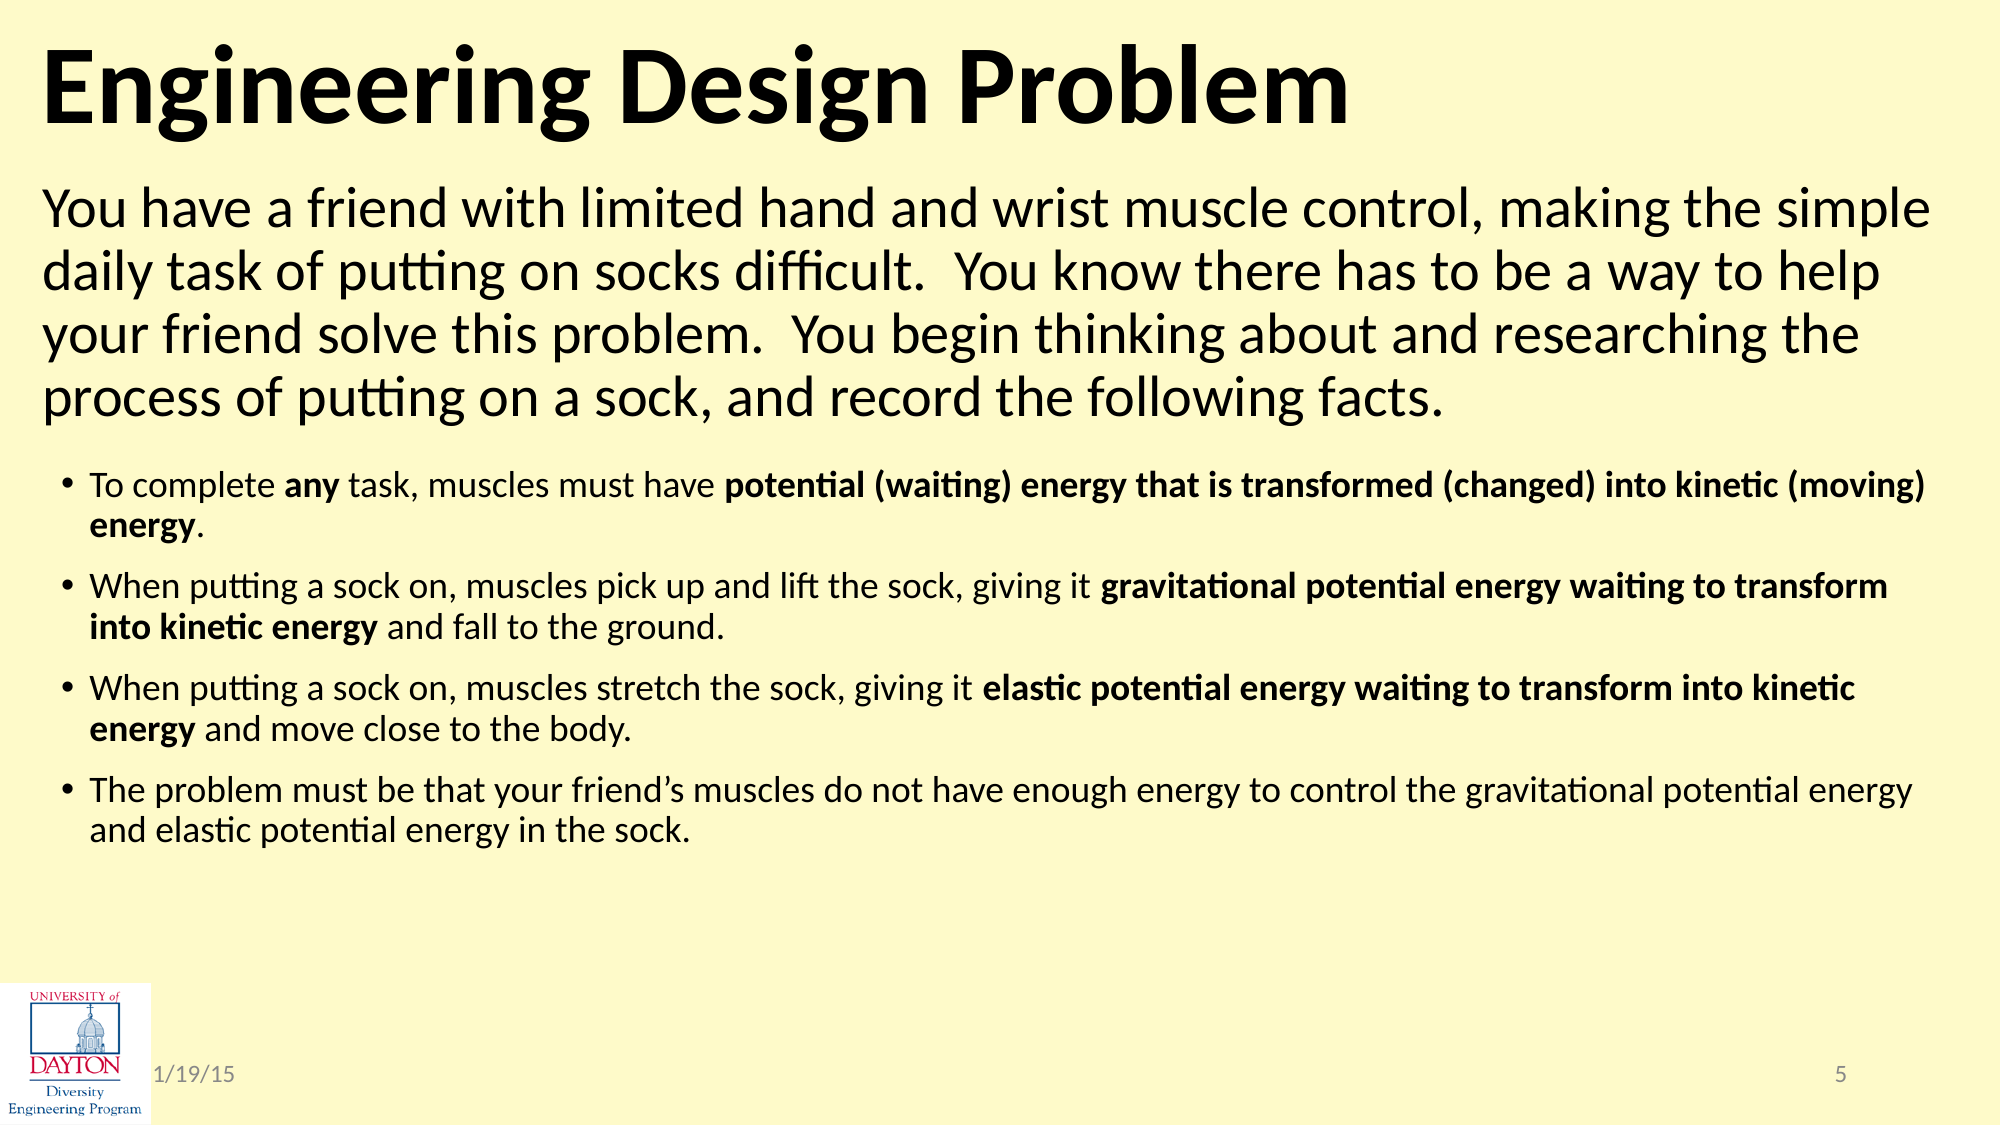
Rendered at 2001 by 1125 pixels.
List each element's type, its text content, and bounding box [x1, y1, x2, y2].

title Engineering Design Problem [26, 4, 1752, 170]
text_box To complete any task, muscles must have potential (waiting) energy that is transformed (changed) into kinetic (moving) energy. When putting a sock on, muscles pick up and lift the sock, giving it gravitational potential energy waiting to transform into kinetic energy and fall to the ground. When putting a sock on, muscles stretch the sock, giving it elastic potential energy waiting to transform into kinetic energy and move close to the body. The problem must be that your friend’s muscles do not have enough energy to control the gravitational potential energy and elastic potential energy in the sock. [36, 457, 1967, 1075]
list You have a friend with limited hand and wrist muscle control, making the simple daily task of putting on socks difficult. You know there has to be a way to help your friend solve this problem. You begin thinking about and researching the process of putting on a sock, and record the following facts. [27, 169, 1968, 458]
picture [0, 983, 151, 1125]
